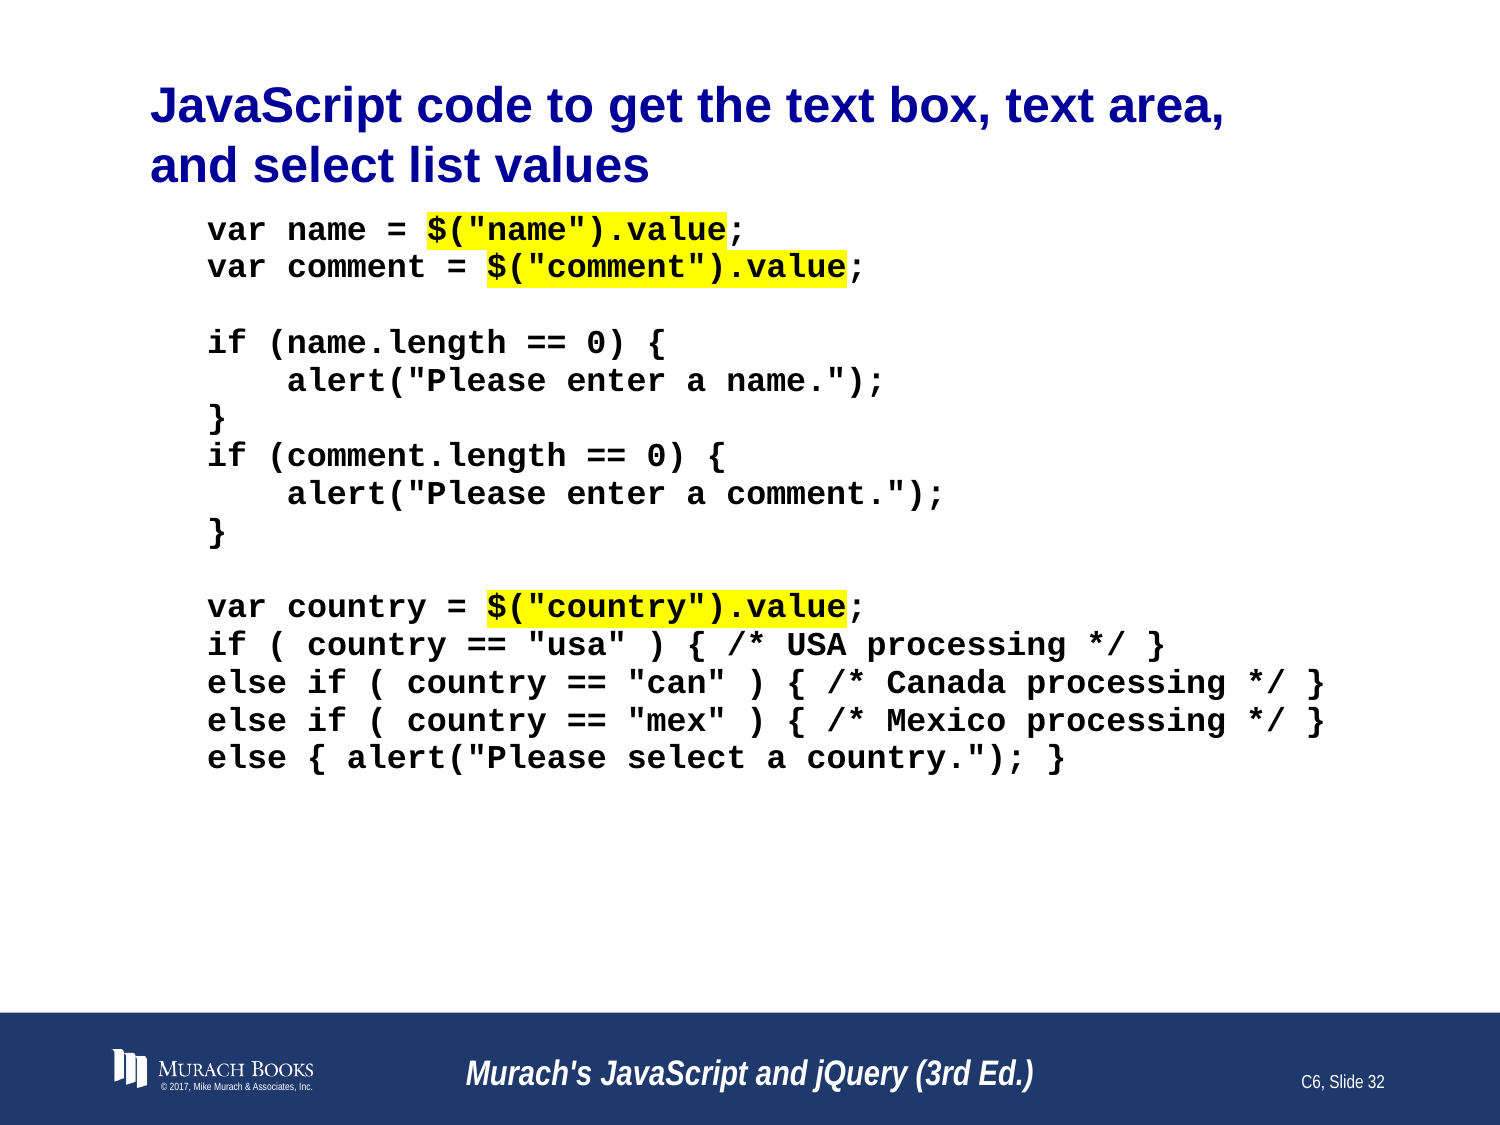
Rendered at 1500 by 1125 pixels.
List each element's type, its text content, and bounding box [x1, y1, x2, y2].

slide_number Murach's JavaScript and jQuery (3rd Ed.) [463, 1025, 1050, 1100]
footer © 2017, Mike Murach & Associates, Inc. [12, 1025, 463, 1100]
title JavaScript code to get the text box, text area, and select list values [150, 72, 1350, 194]
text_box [149, 212, 1350, 818]
slide_number C6, Slide 32 [1087, 1025, 1400, 1100]
